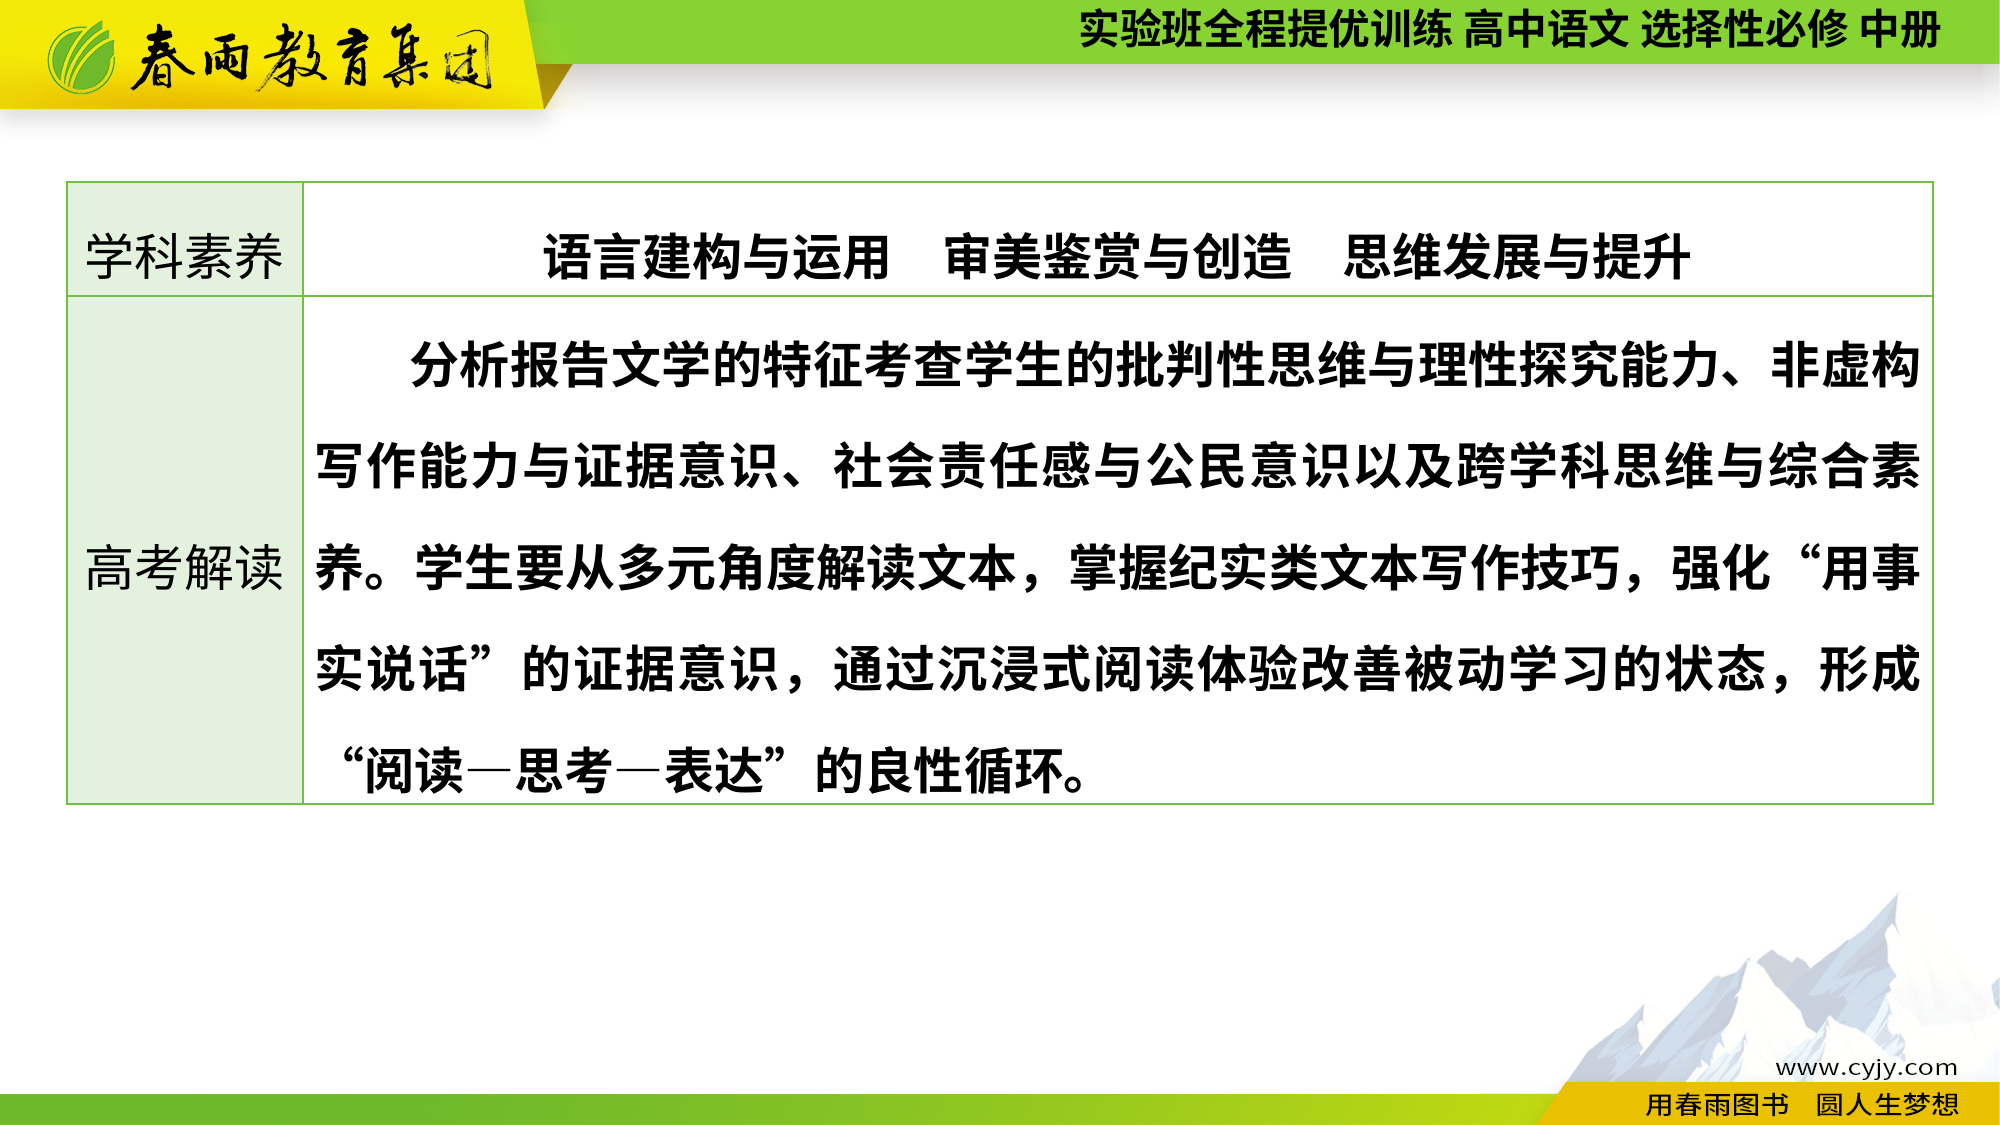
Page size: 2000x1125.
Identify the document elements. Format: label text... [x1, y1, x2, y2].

table_cell 分析报告文学的特征考查学生的批判性思维与理性探究能力、非虚构写作能力与证据意识、社会责任感与公民意识以及跨学科思维与综合素养。学生要从多元角度解读文本，掌握纪实类文本写作技巧，强化“用事实说话”的证据意识，通过沉浸式阅读体验改善被动学习的状态，形成“阅读—思考—表达”的良性循环。 [304, 297, 1932, 803]
table_cell 高考解读 [68, 297, 302, 803]
picture [0, 0, 2000, 1125]
table_header 语言建构与运用 审美鉴赏与创造 思维发展与提升 [304, 183, 1932, 295]
table_header 学科素养 [68, 183, 302, 295]
